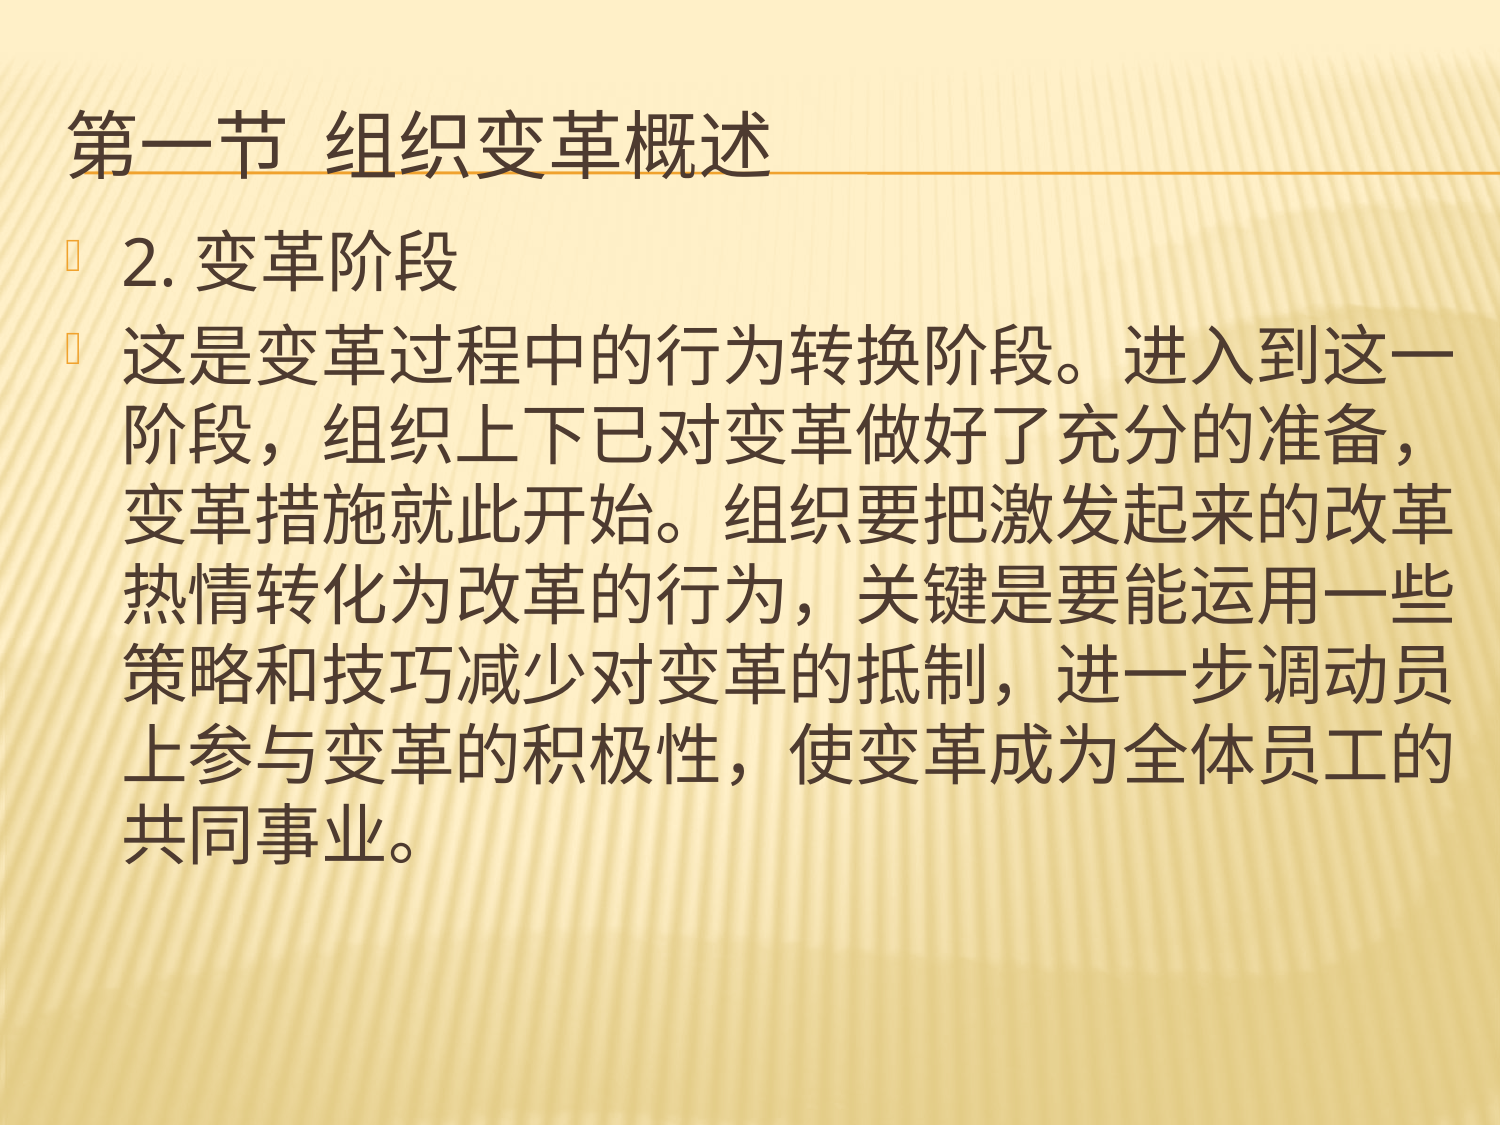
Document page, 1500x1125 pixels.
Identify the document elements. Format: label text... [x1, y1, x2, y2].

title 第一节 组织变革概述 [50, 75, 1475, 212]
list 2.变革阶段 这是变革过程中的行为转换阶段。进入到这一阶段，组织上下已对变革做好了充分的准备，变革措施就此开始。组织要把激发起来的改革热情转化为改革的行为，关键是要能运用一些策略和技巧减少对变革的抵制，进一步调动员上参与变革的积极性，使变革成为全体员工的共同事业。 [49, 212, 1476, 956]
